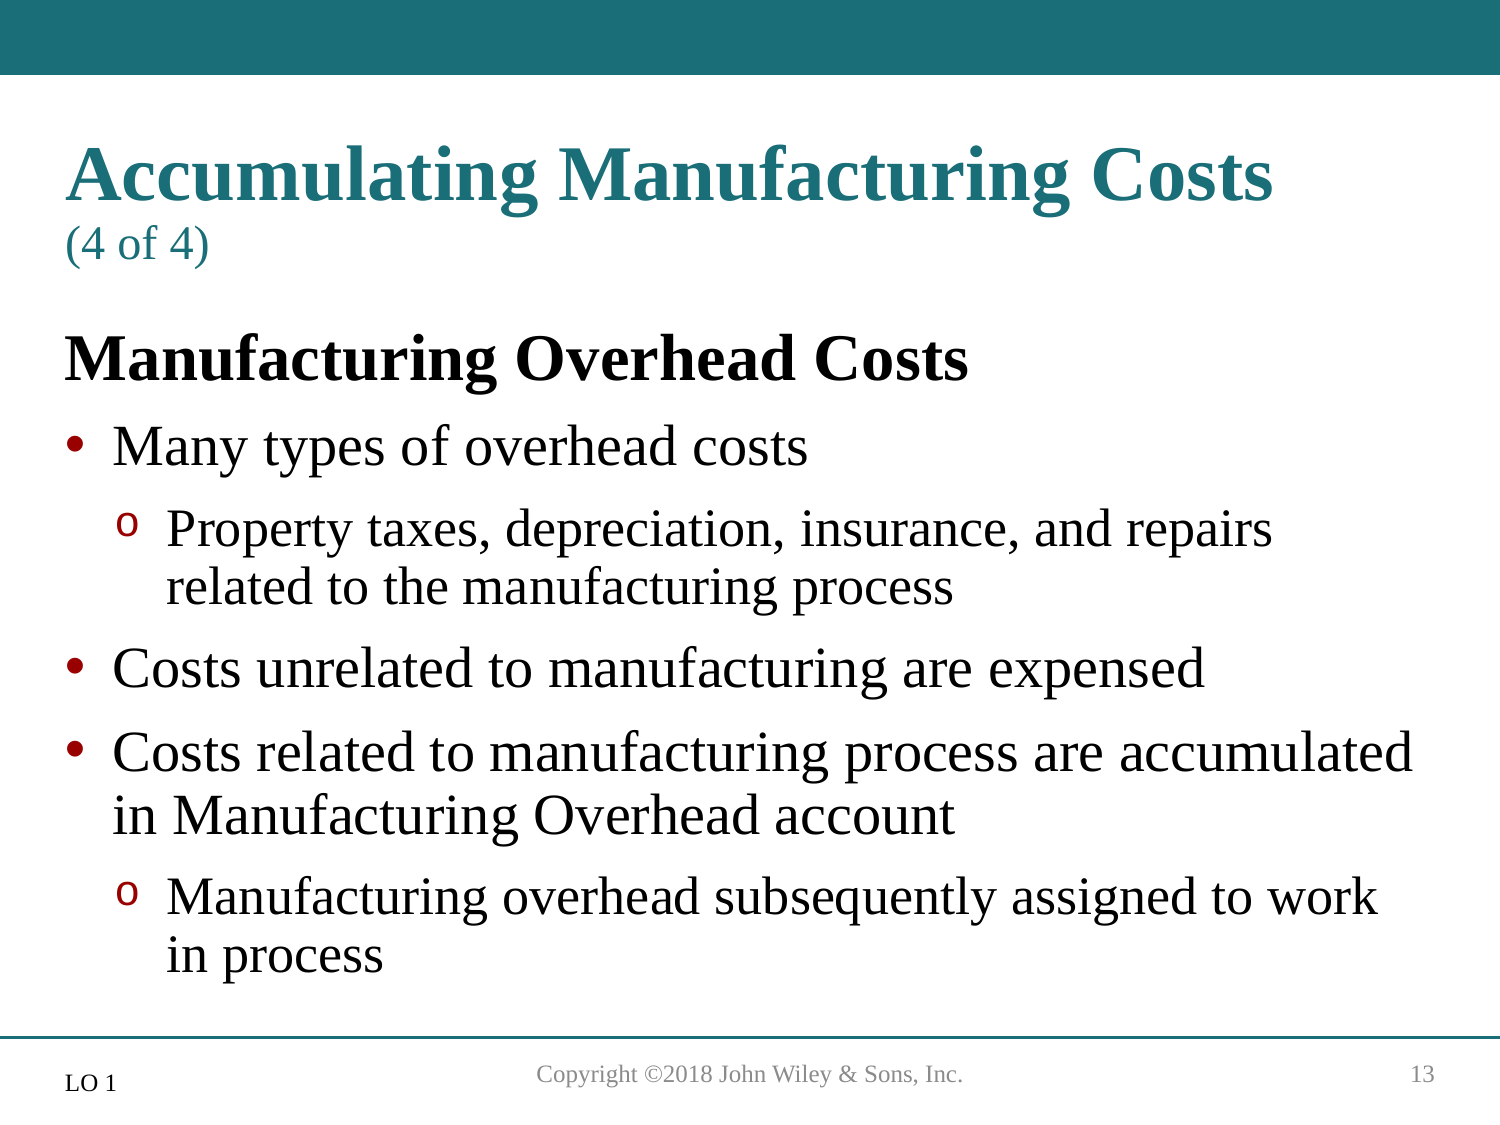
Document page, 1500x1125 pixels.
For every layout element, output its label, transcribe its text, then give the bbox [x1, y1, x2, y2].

slide_number 13 [1059, 1042, 1450, 1103]
list Manufacturing Overhead Costs Many types of overhead costs Property taxes, depreciation, insurance, and repairs related to the manufacturing process Costs unrelated to manufacturing are expensed Costs related to manufacturing process are accumulated in Manufacturing Overhead account Manufacturing overhead subsequently assigned to work in process [50, 315, 1450, 1016]
footer Copyright ©2018 John Wiley & Sons, Inc. [496, 1042, 1004, 1103]
list L O 1 [50, 1062, 150, 1113]
title Accumulating Manufacturing Costs (4 of 4) [50, 125, 1313, 300]
